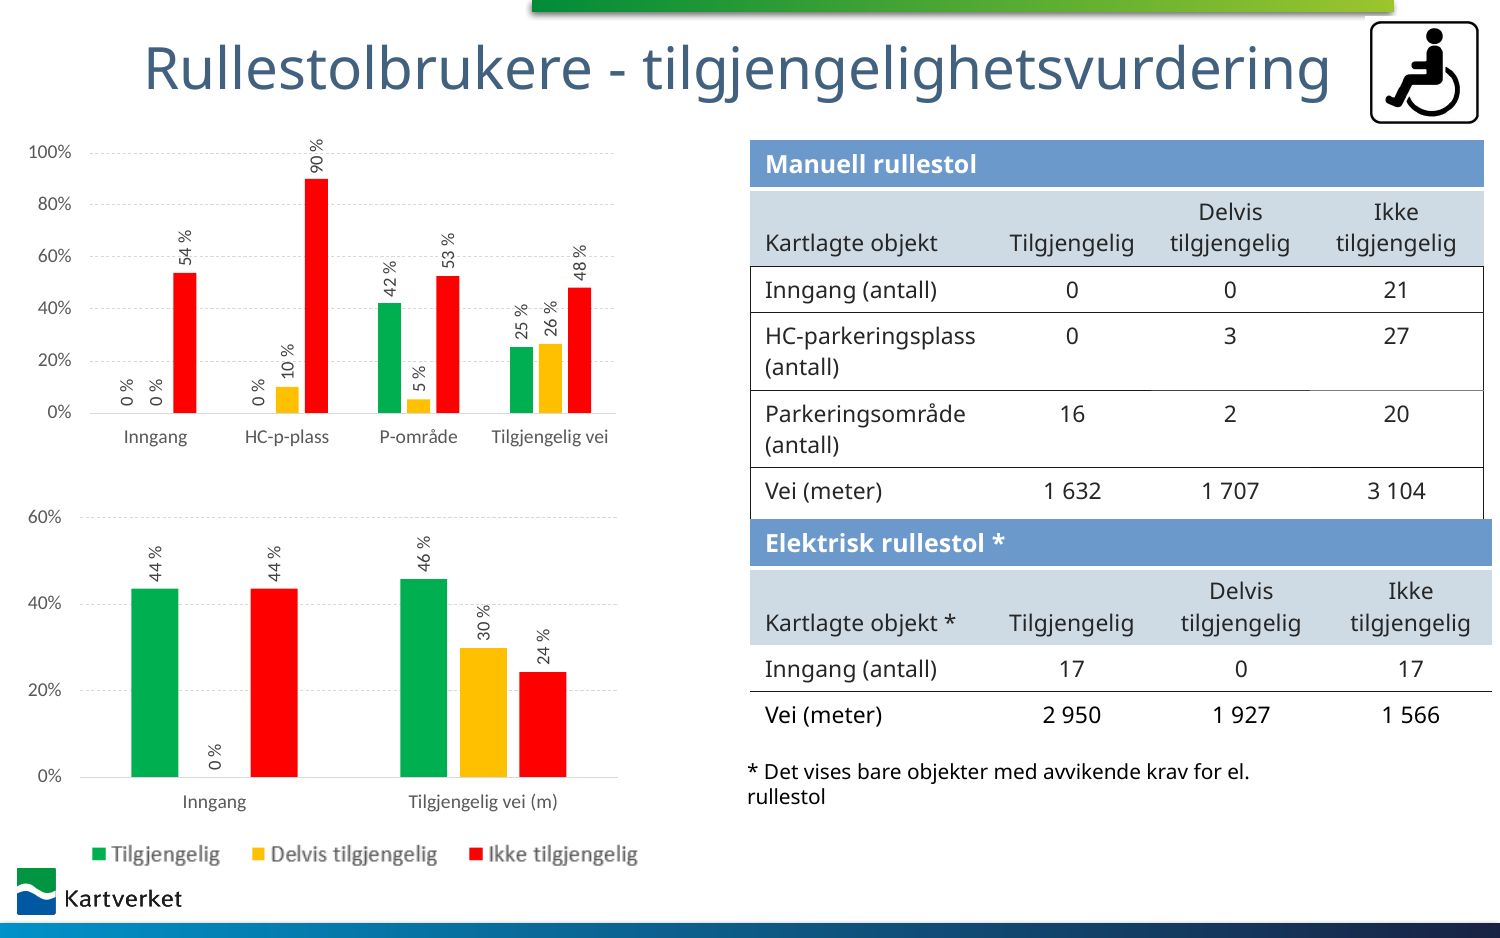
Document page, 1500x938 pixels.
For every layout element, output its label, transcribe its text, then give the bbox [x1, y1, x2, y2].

picture [86, 838, 643, 870]
table_cell 0 [1151, 267, 1310, 312]
table_cell Delvis tilgjengelig [1153, 570, 1330, 645]
table_cell 1 632 [994, 468, 1151, 519]
table_cell 3 [1151, 313, 1310, 390]
table_cell 17 [1330, 645, 1492, 691]
text_box Rullestolbrukere - tilgjengelighetsvurdering [39, 12, 1348, 109]
table_cell 20 [1310, 391, 1483, 467]
table_cell 1 927 [1153, 692, 1330, 738]
table_cell Inngang (antall) [751, 267, 994, 312]
table_cell 21 [1310, 267, 1483, 312]
table_cell Tilgjengelig [994, 191, 1151, 266]
table_cell 2 [1151, 391, 1310, 467]
table_cell Vei (meter) [750, 692, 991, 738]
table_cell 27 [1310, 313, 1483, 390]
picture [20, 499, 630, 822]
table_cell Parkeringsområde (antall) [751, 391, 994, 467]
table_header Elektrisk rullestol * [750, 519, 1492, 566]
table_cell 1 707 [1151, 468, 1310, 519]
table_cell Vei (meter) [751, 468, 994, 519]
table_cell 0 [1153, 645, 1330, 691]
table_cell 17 [991, 645, 1153, 691]
table_header Manuell rullestol [750, 140, 1484, 187]
picture [1365, 16, 1484, 129]
text_box * Det vises bare objekter med avvikende krav for el. rullestol [732, 751, 1317, 816]
table_cell 0 [994, 313, 1151, 390]
table_cell Tilgjengelig [991, 570, 1153, 645]
table_cell 3 104 [1310, 468, 1483, 519]
table_cell Inngang (antall) [750, 645, 991, 691]
table_cell 2 950 [991, 692, 1153, 738]
table_cell HC-parkeringsplass (antall) [751, 313, 994, 390]
table_cell Ikke tilgjengelig [1310, 191, 1484, 266]
table_cell Kartlagte objekt [750, 191, 994, 266]
table_cell 1 566 [1330, 692, 1492, 738]
table_cell 0 [994, 267, 1151, 312]
table_cell 16 [994, 391, 1151, 467]
table_cell Kartlagte objekt * [750, 570, 991, 645]
picture [20, 135, 629, 457]
table_cell Delvis tilgjengelig [1151, 191, 1310, 266]
table_cell Ikke tilgjengelig [1330, 570, 1492, 645]
